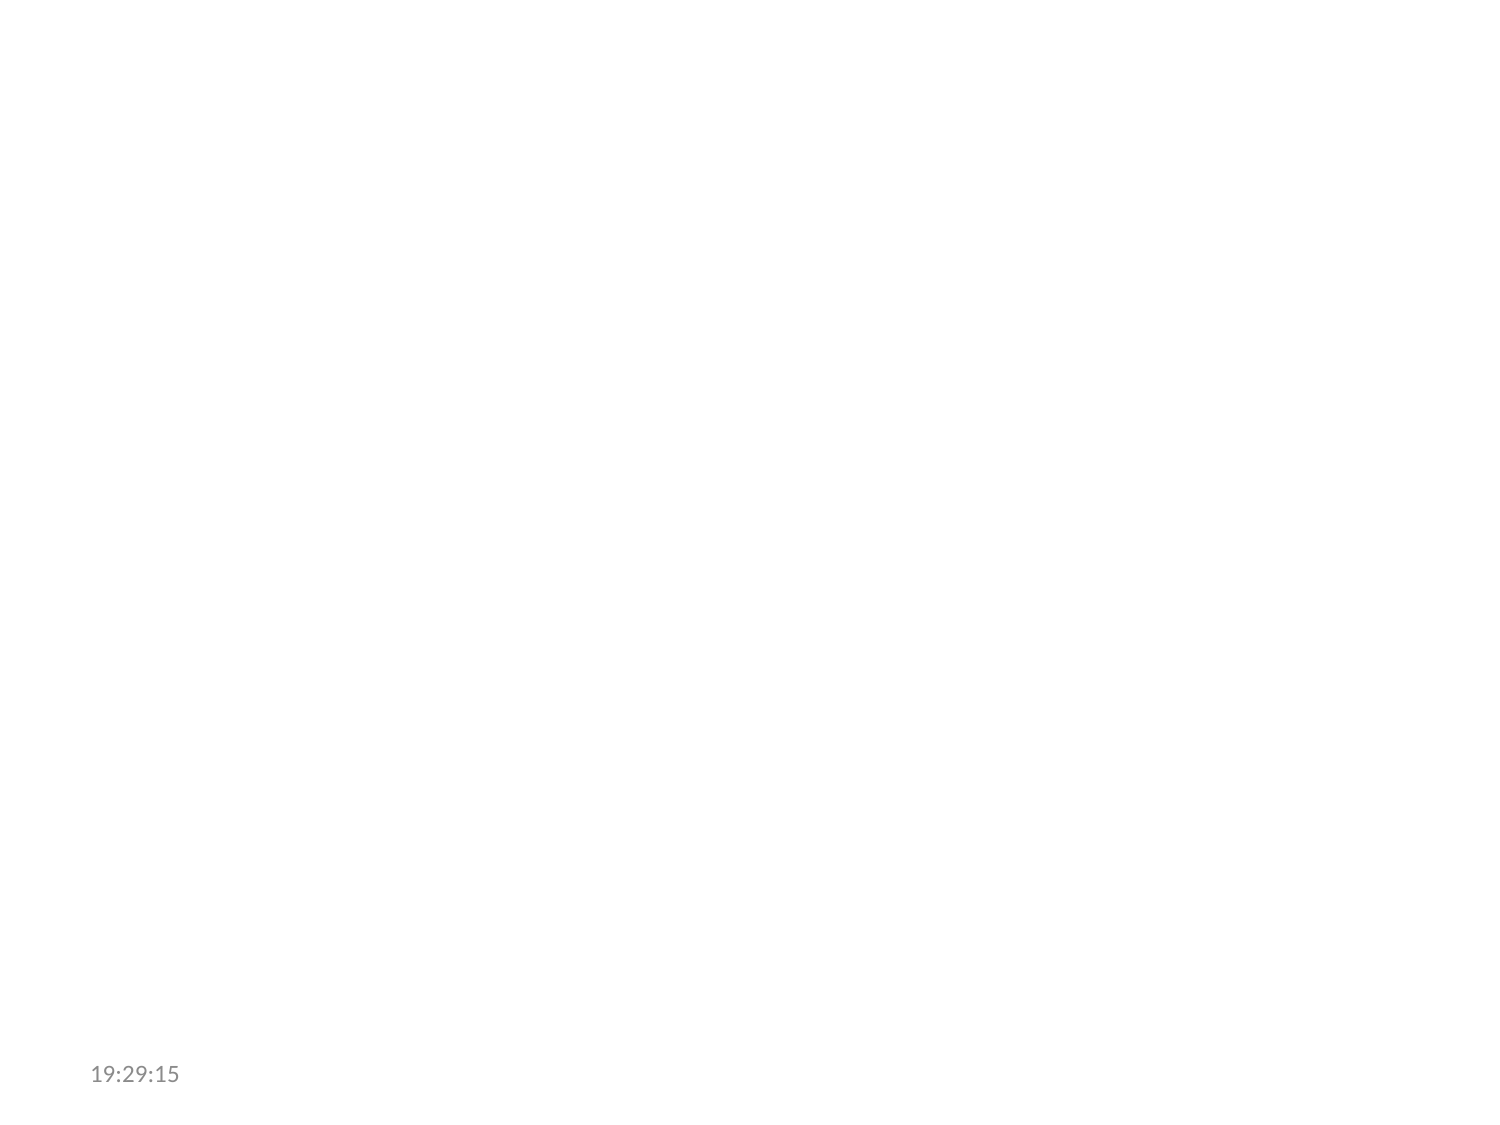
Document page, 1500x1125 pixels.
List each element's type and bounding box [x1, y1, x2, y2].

slide_number [75, 1042, 425, 1103]
